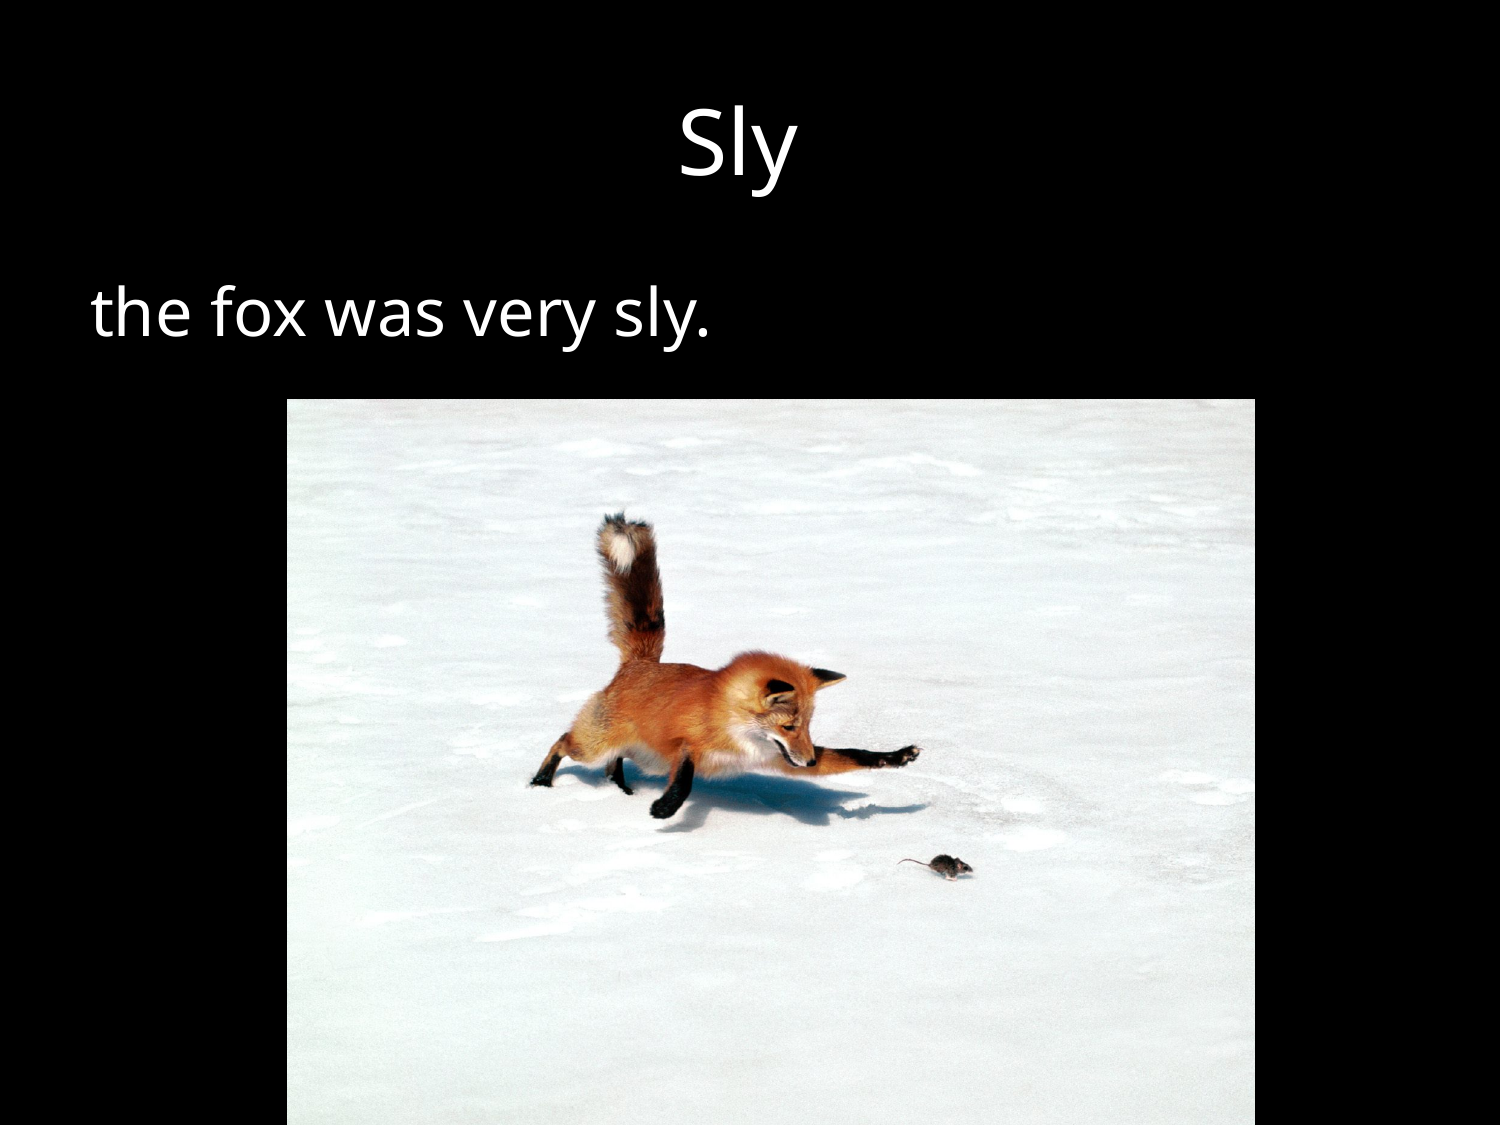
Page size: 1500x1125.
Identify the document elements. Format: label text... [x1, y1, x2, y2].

title Sly [75, 45, 1425, 233]
picture [287, 399, 1255, 1125]
list the fox was very sly. [75, 262, 1425, 1005]
